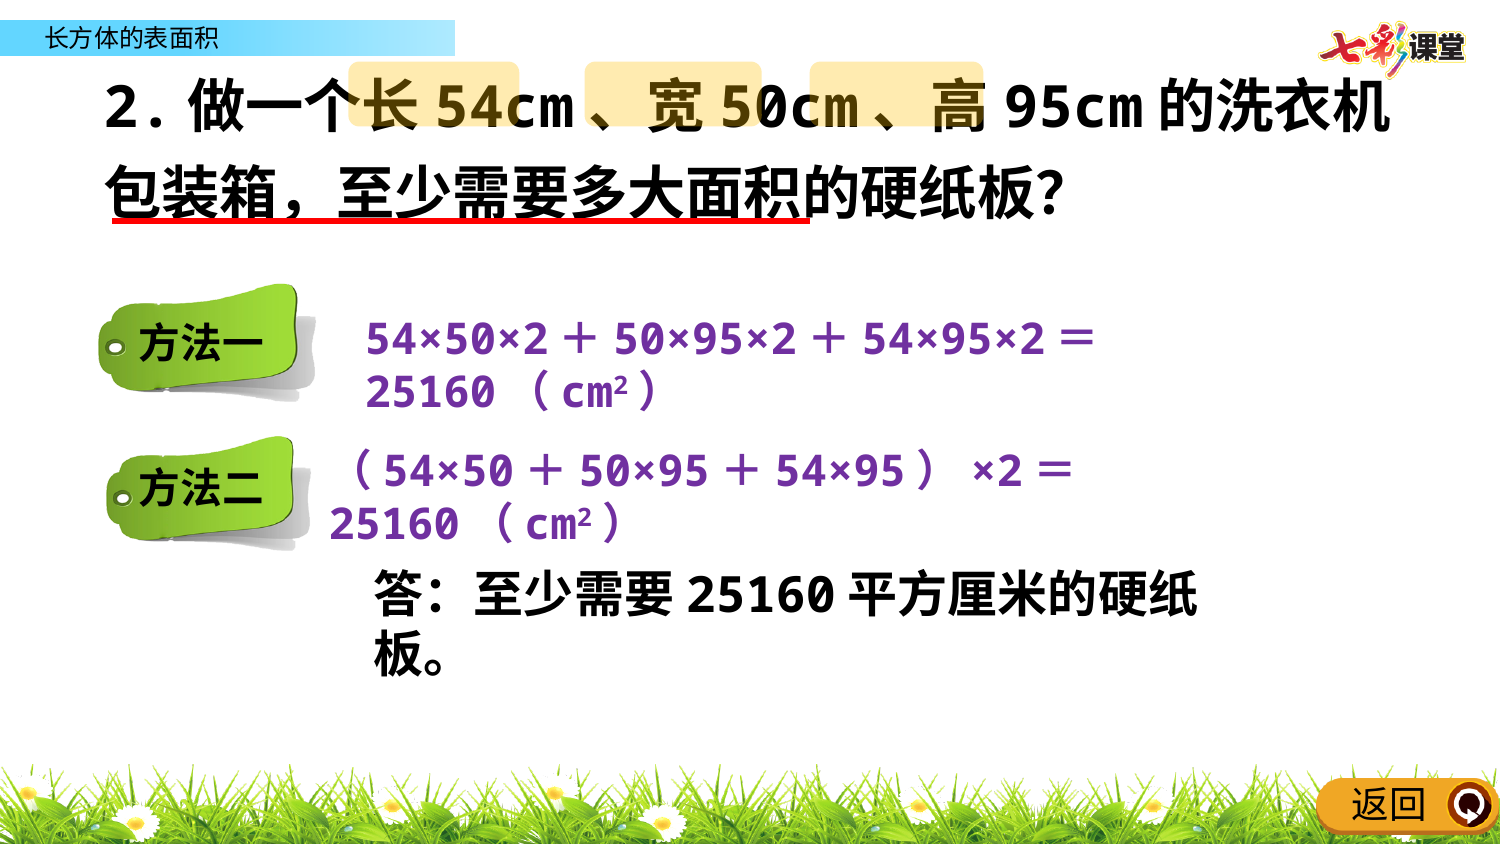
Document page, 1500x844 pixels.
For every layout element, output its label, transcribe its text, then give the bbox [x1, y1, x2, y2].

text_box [97, 421, 341, 560]
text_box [88, 267, 348, 411]
text_box [807, 59, 986, 129]
picture [1316, 20, 1468, 80]
text_box 答：至少需要25160平方厘米的硬纸板。 [359, 554, 1222, 690]
text_box （54×50＋50×95＋54×95）×2＝25160（cm2） [346, 435, 1400, 556]
text_box 2.做一个长54cm、宽50cm、高95cm的洗衣机包装箱，至少需要多大面积的硬纸板？ [88, 43, 1436, 234]
text_box [582, 59, 764, 129]
picture [0, 764, 1500, 844]
text_box [346, 59, 522, 129]
text_box 54×50×2＋50×95×2＋54×95×2＝25160（cm2） [349, 303, 1436, 424]
